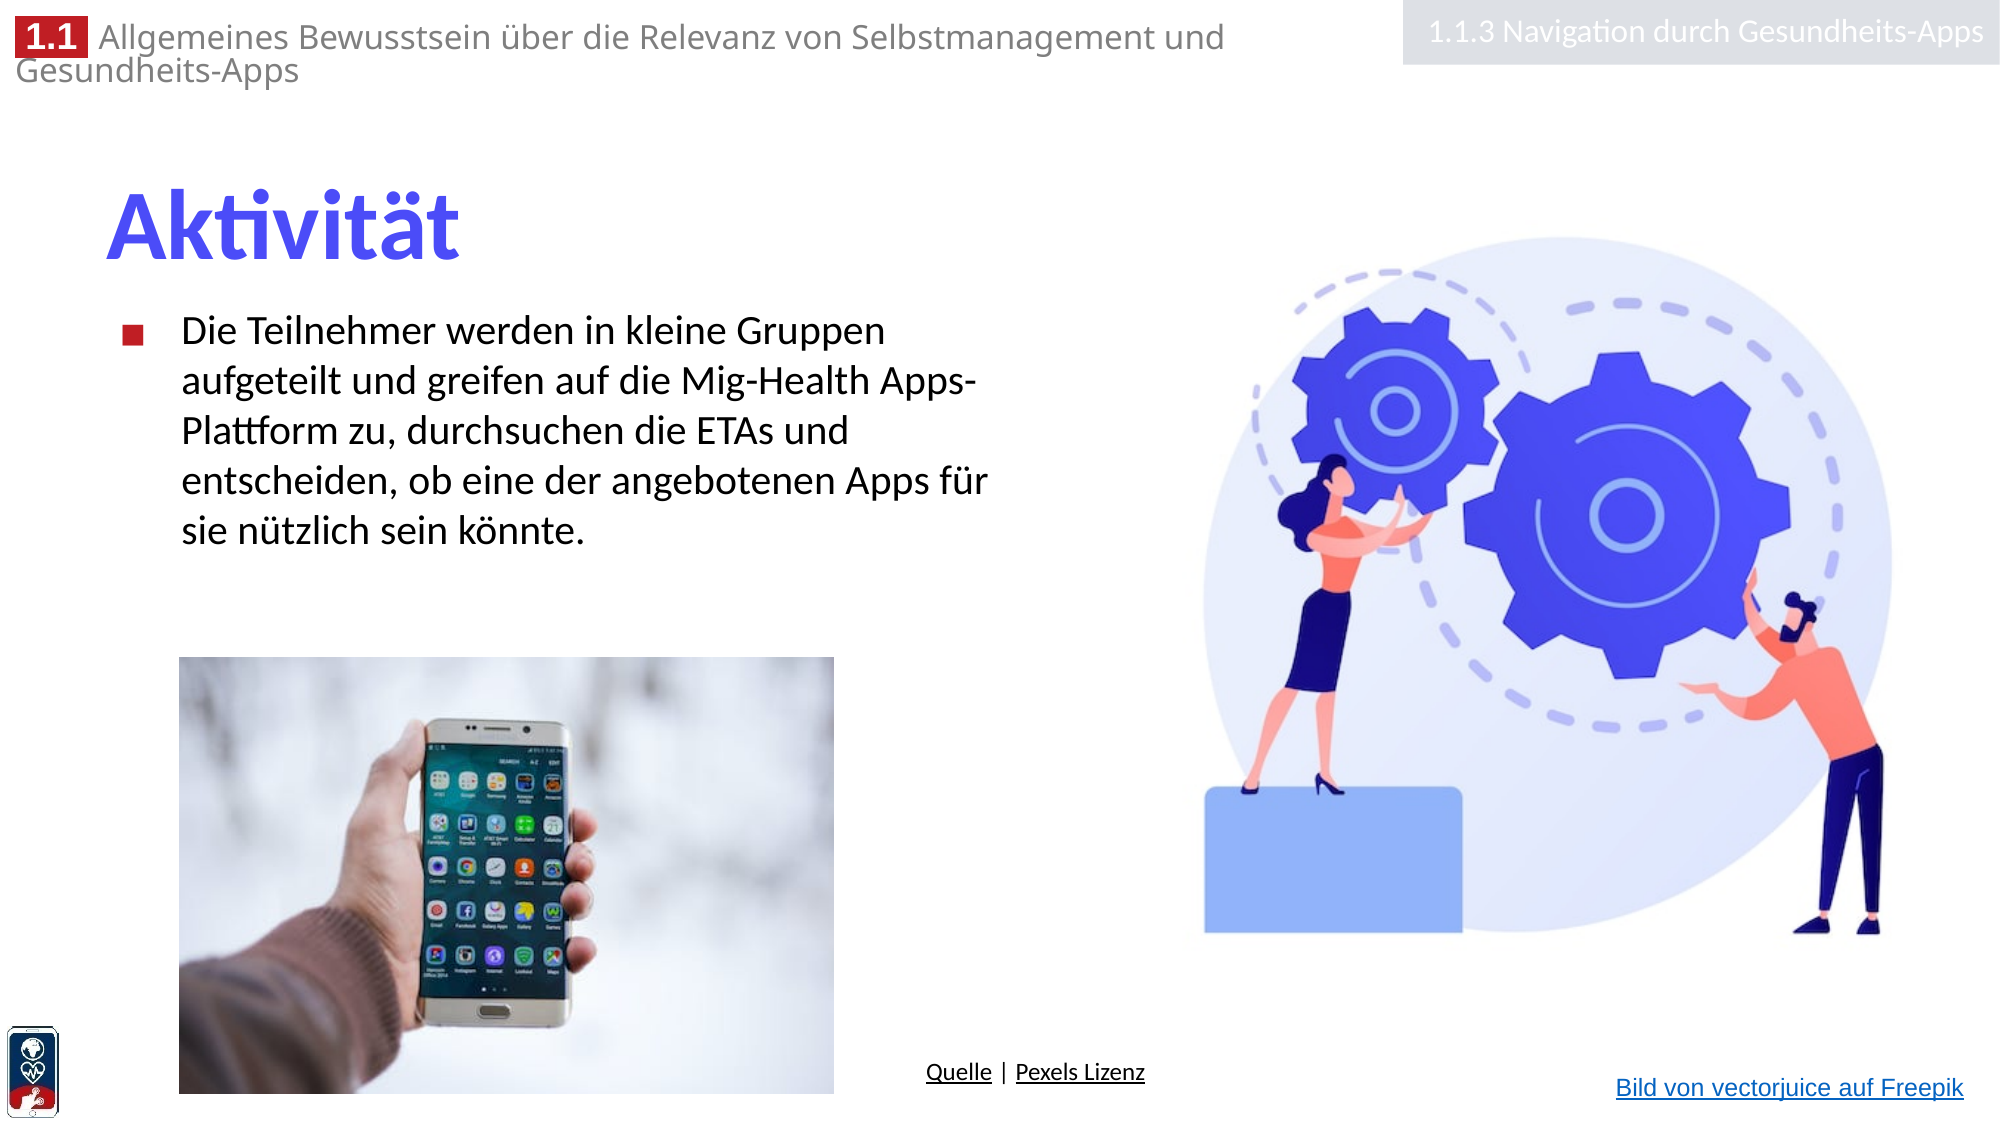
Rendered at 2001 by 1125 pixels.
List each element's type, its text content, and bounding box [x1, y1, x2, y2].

picture [179, 657, 835, 1094]
text_box Quelle | Pexels Lizenz [890, 1048, 1161, 1093]
picture [1089, 124, 2000, 1049]
text_box Bild von vectorjuice auf Freepik [1448, 1064, 1979, 1110]
title Aktivität [91, 177, 1084, 277]
list Die Teilnehmer werden in kleine Gruppen aufgeteilt und greifen auf die Mig-Health Apps-Plattform zu, durchsuchen die ETAs und entscheiden, ob eine der angebotenen Apps für sie nützlich sein könnte. [91, 295, 1052, 1094]
text_box 1.1.3 Navigation durch Gesundheits-Apps [1403, 0, 2000, 65]
picture [7, 1026, 59, 1118]
